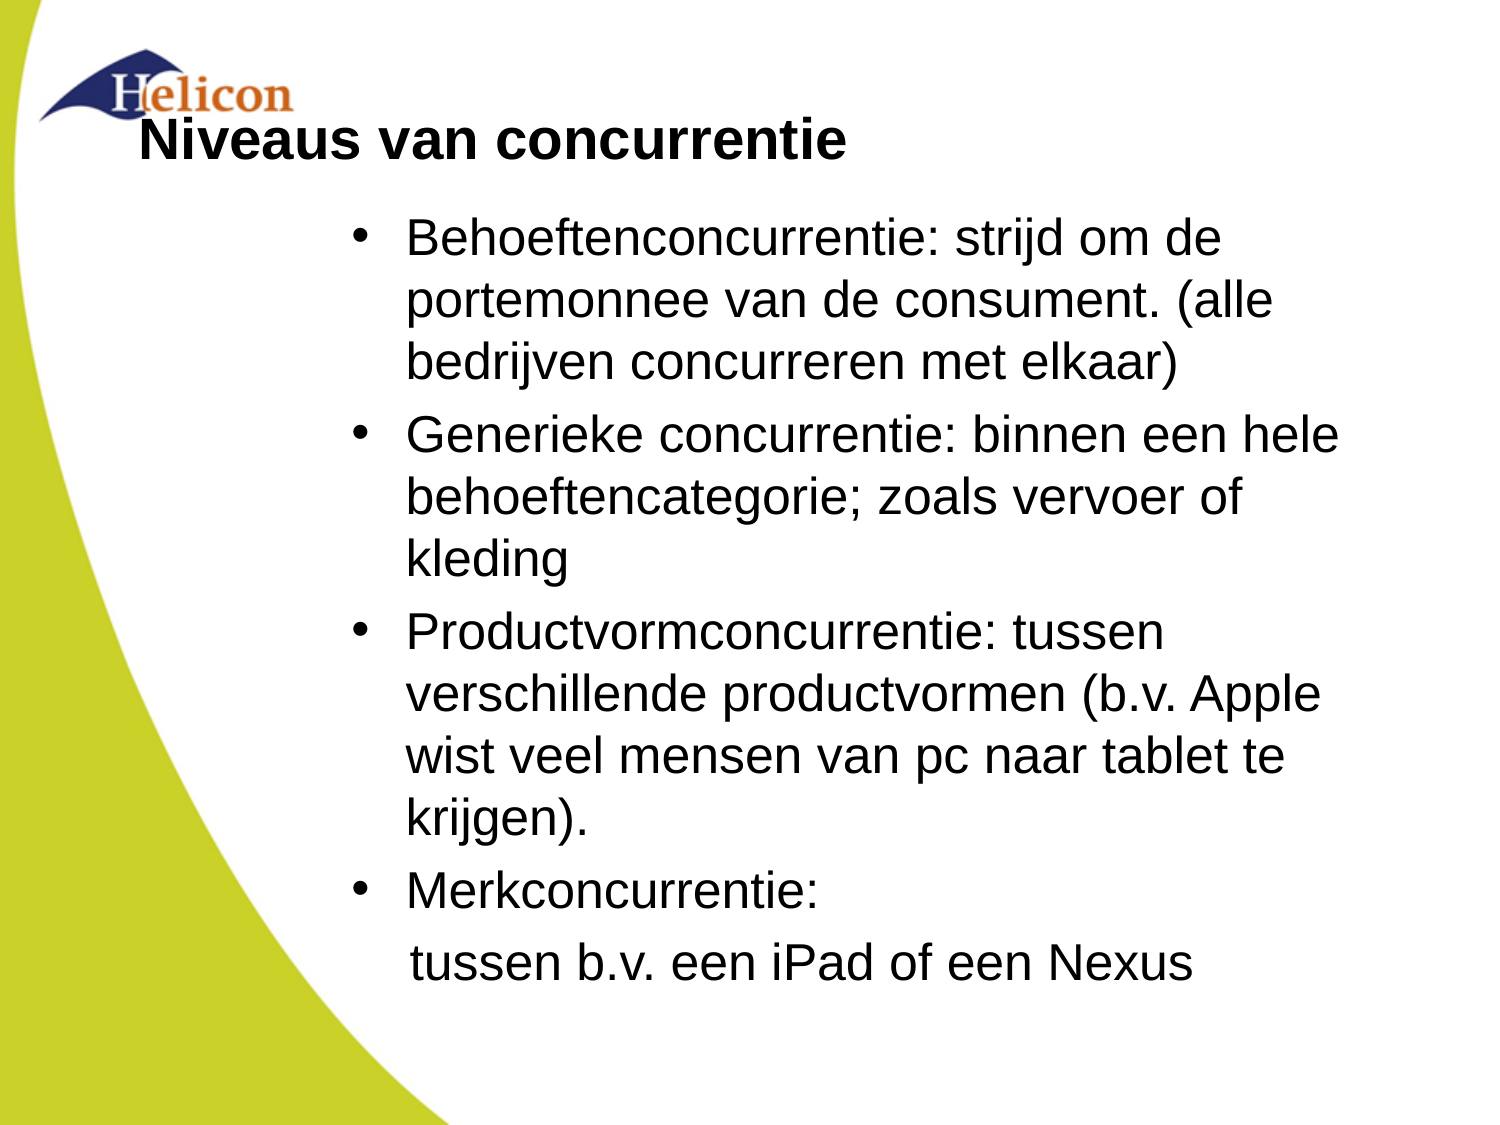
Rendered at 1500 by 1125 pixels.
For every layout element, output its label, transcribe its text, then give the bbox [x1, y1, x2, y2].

title Niveaus van concurrentie [123, 42, 1474, 231]
picture [0, 0, 1500, 1125]
list Behoeftenconcurrentie: strijd om de portemonnee van de consument. (alle bedrijven concurreren met elkaar) Generieke concurrentie: binnen een hele behoeftencategorie; zoals vervoer of kleding Productvormconcurrentie: tussen verschillende productvormen (b.v. Apple wist veel mensen van pc naar tablet te krijgen). Merkconcurrentie: tussen b.v. een iPad of een Nexus [336, 196, 1425, 1005]
